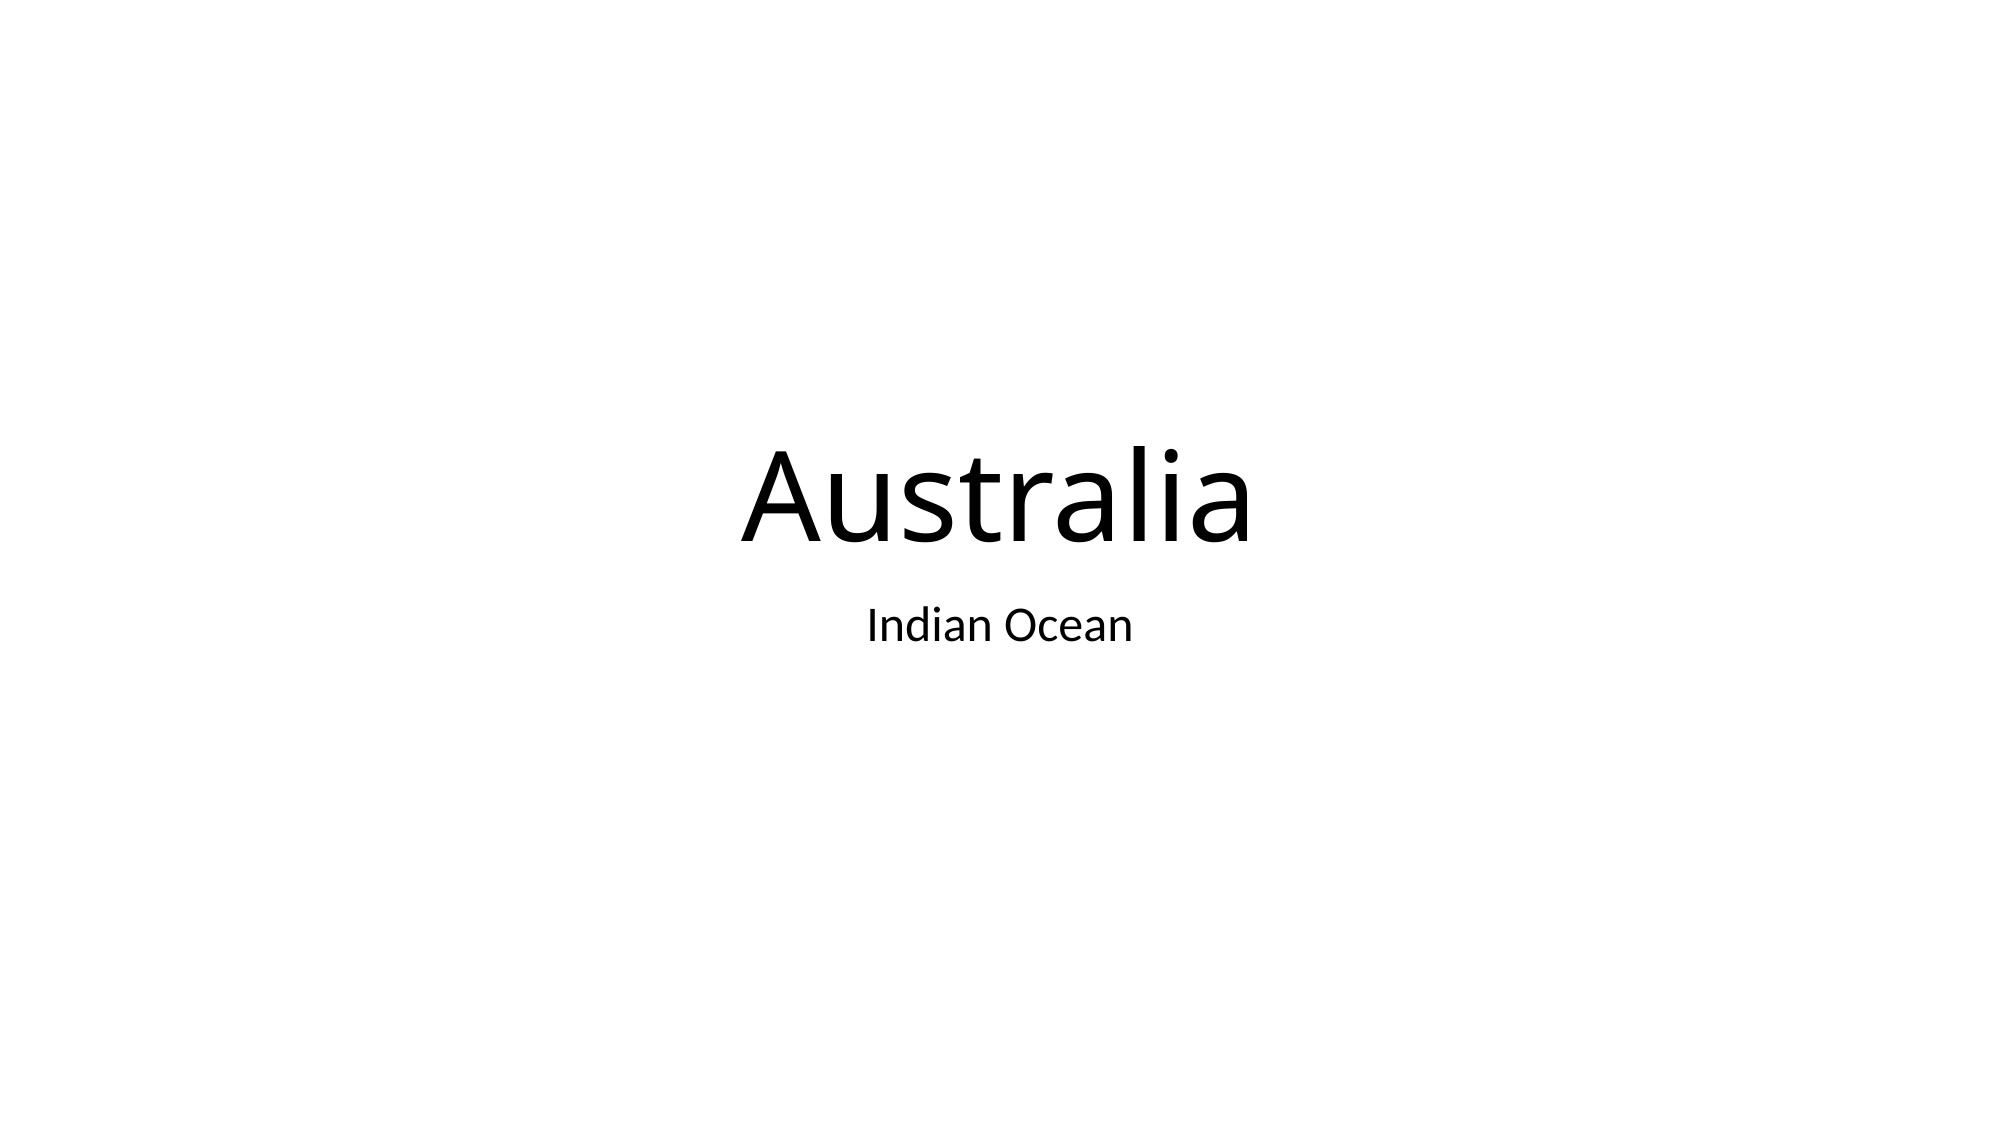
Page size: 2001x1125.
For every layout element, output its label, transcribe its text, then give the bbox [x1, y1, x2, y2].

title Australia [249, 184, 1750, 576]
subtitle Indian Ocean [249, 590, 1750, 863]
